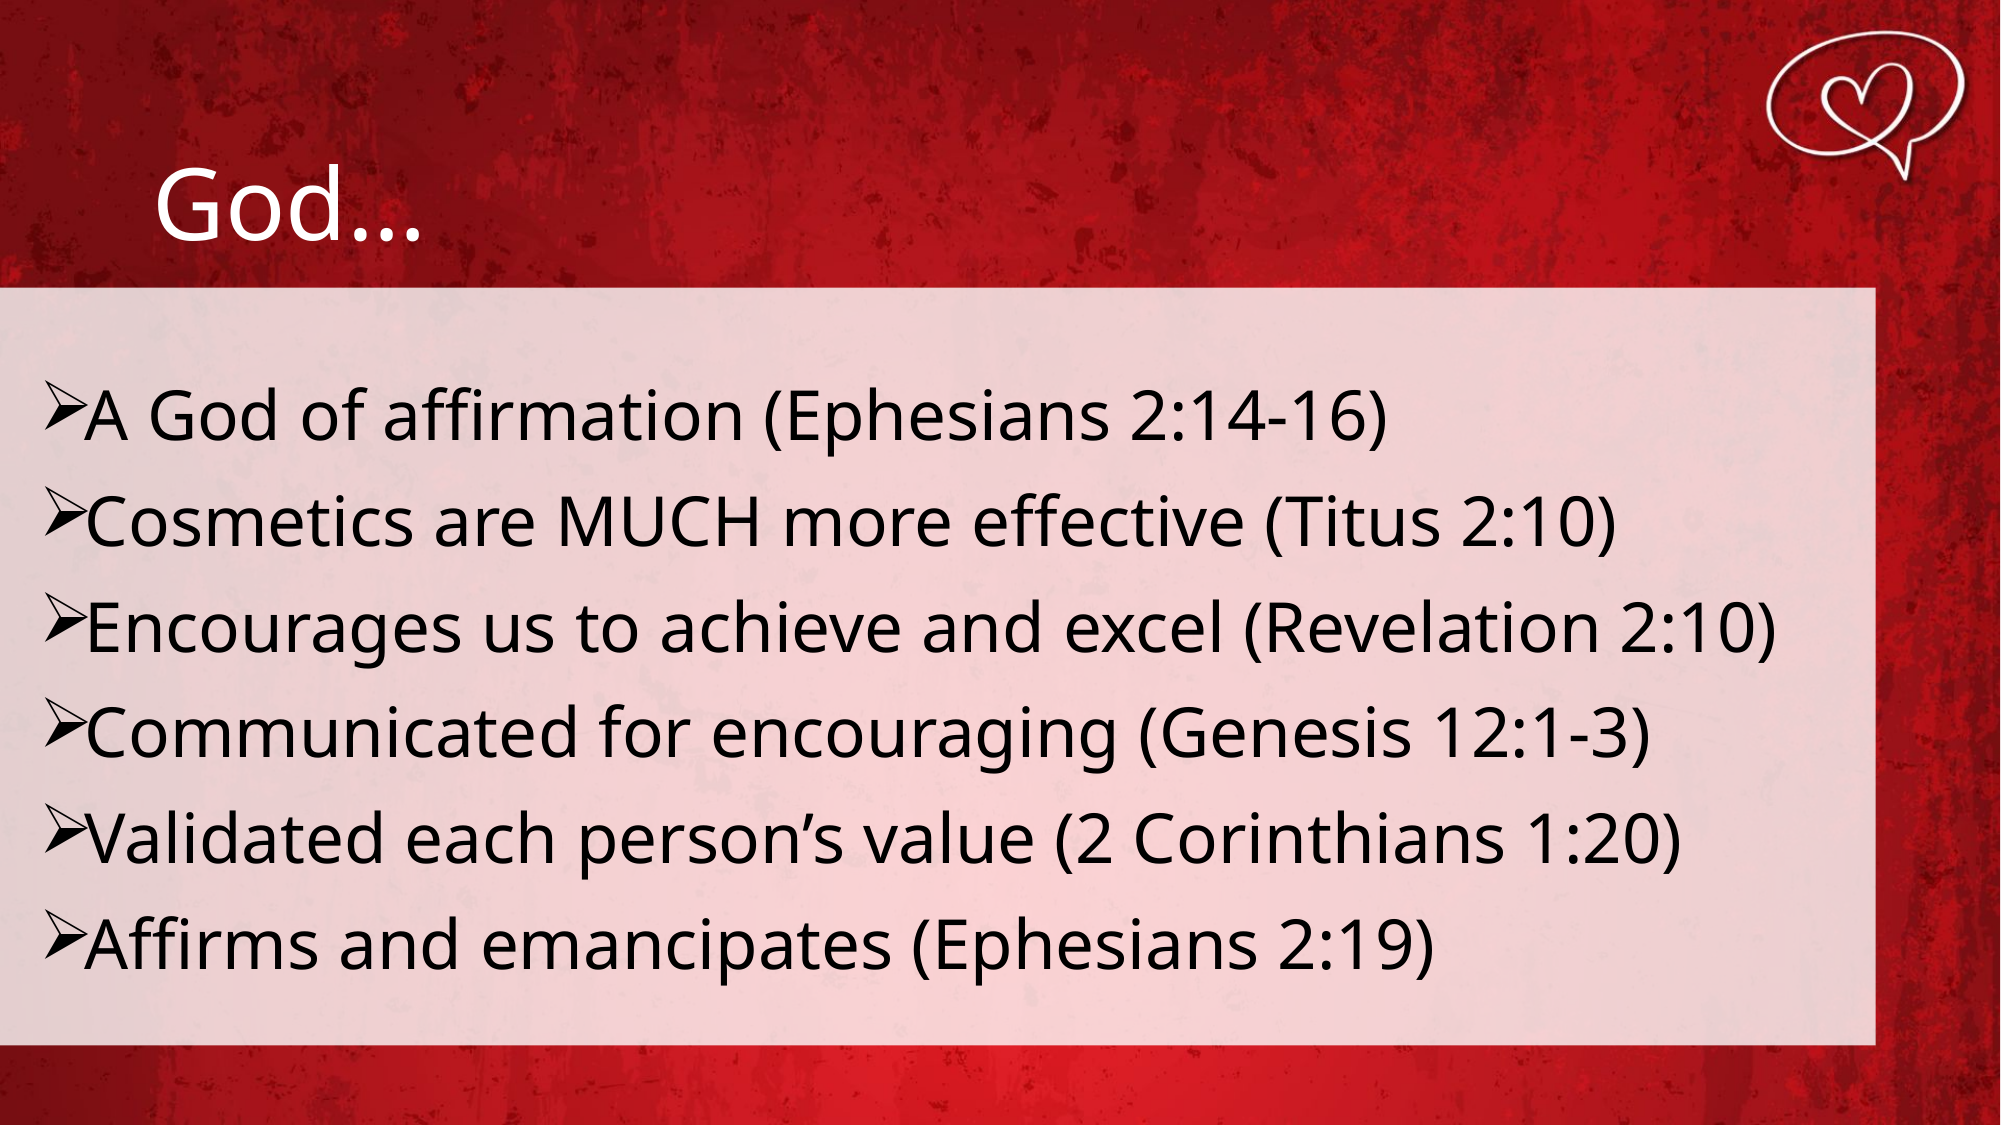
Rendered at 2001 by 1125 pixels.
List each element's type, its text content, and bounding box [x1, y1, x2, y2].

title God… [137, 59, 1863, 271]
picture [0, 0, 2001, 1125]
list A God of affirmation (Ephesians 2:14-16) Cosmetics are MUCH more effective (Titus 2:10) Encourages us to achieve and excel (Revelation 2:10) Communicated for encouraging (Genesis 12:1-3) Validated each person’s value (2 Corinthians 1:20) Affirms and emancipates (Ephesians 2:19) [24, 299, 1842, 1066]
